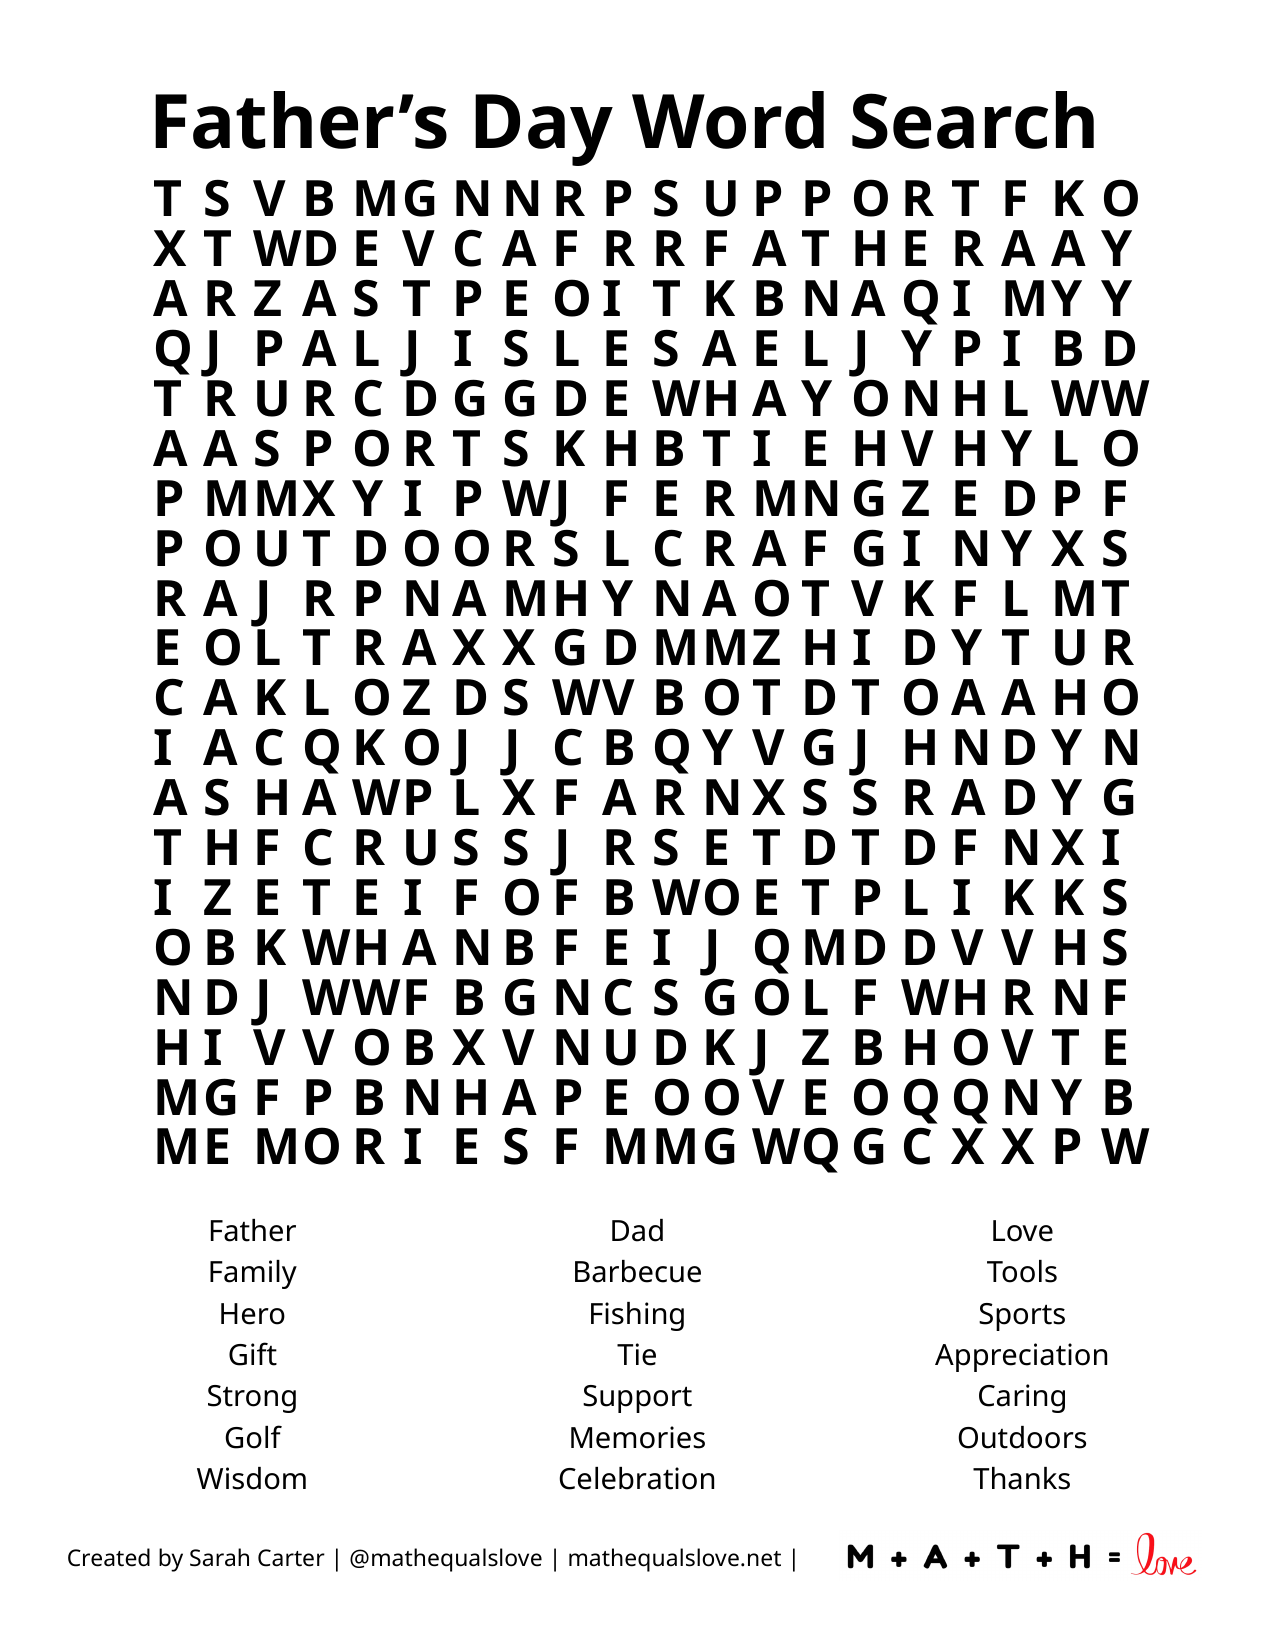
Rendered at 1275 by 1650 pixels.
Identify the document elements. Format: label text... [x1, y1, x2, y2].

table_cell Appreciation [830, 1334, 1215, 1376]
table_cell Barbecue [445, 1252, 830, 1293]
table_cell Golf [60, 1417, 445, 1458]
table_cell Wisdom [60, 1458, 445, 1500]
table_cell Hero [60, 1293, 445, 1334]
table_cell Outdoors [830, 1417, 1215, 1458]
text_box Created by Sarah Carter | @mathequalslove | mathequalslove.net | [60, 1537, 1086, 1593]
table_cell Support [445, 1376, 830, 1417]
table_cell Tie [445, 1334, 830, 1376]
table_cell Memories [445, 1417, 830, 1458]
table_header Love [830, 1210, 1215, 1252]
table_cell Strong [60, 1376, 445, 1417]
text_box Father’s Day Word Search [108, 65, 1162, 171]
picture [839, 1530, 1202, 1581]
table_cell Gift [60, 1334, 445, 1376]
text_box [138, 171, 1137, 1170]
table_header Father [60, 1210, 445, 1252]
table_cell Caring [830, 1376, 1215, 1417]
table_cell Family [60, 1252, 445, 1293]
table_cell Sports [830, 1293, 1215, 1334]
table_cell Thanks [830, 1458, 1215, 1500]
table_cell Tools [830, 1252, 1215, 1293]
table_cell Fishing [445, 1293, 830, 1334]
table_header Dad [445, 1210, 830, 1252]
table_cell Celebration [445, 1458, 830, 1500]
